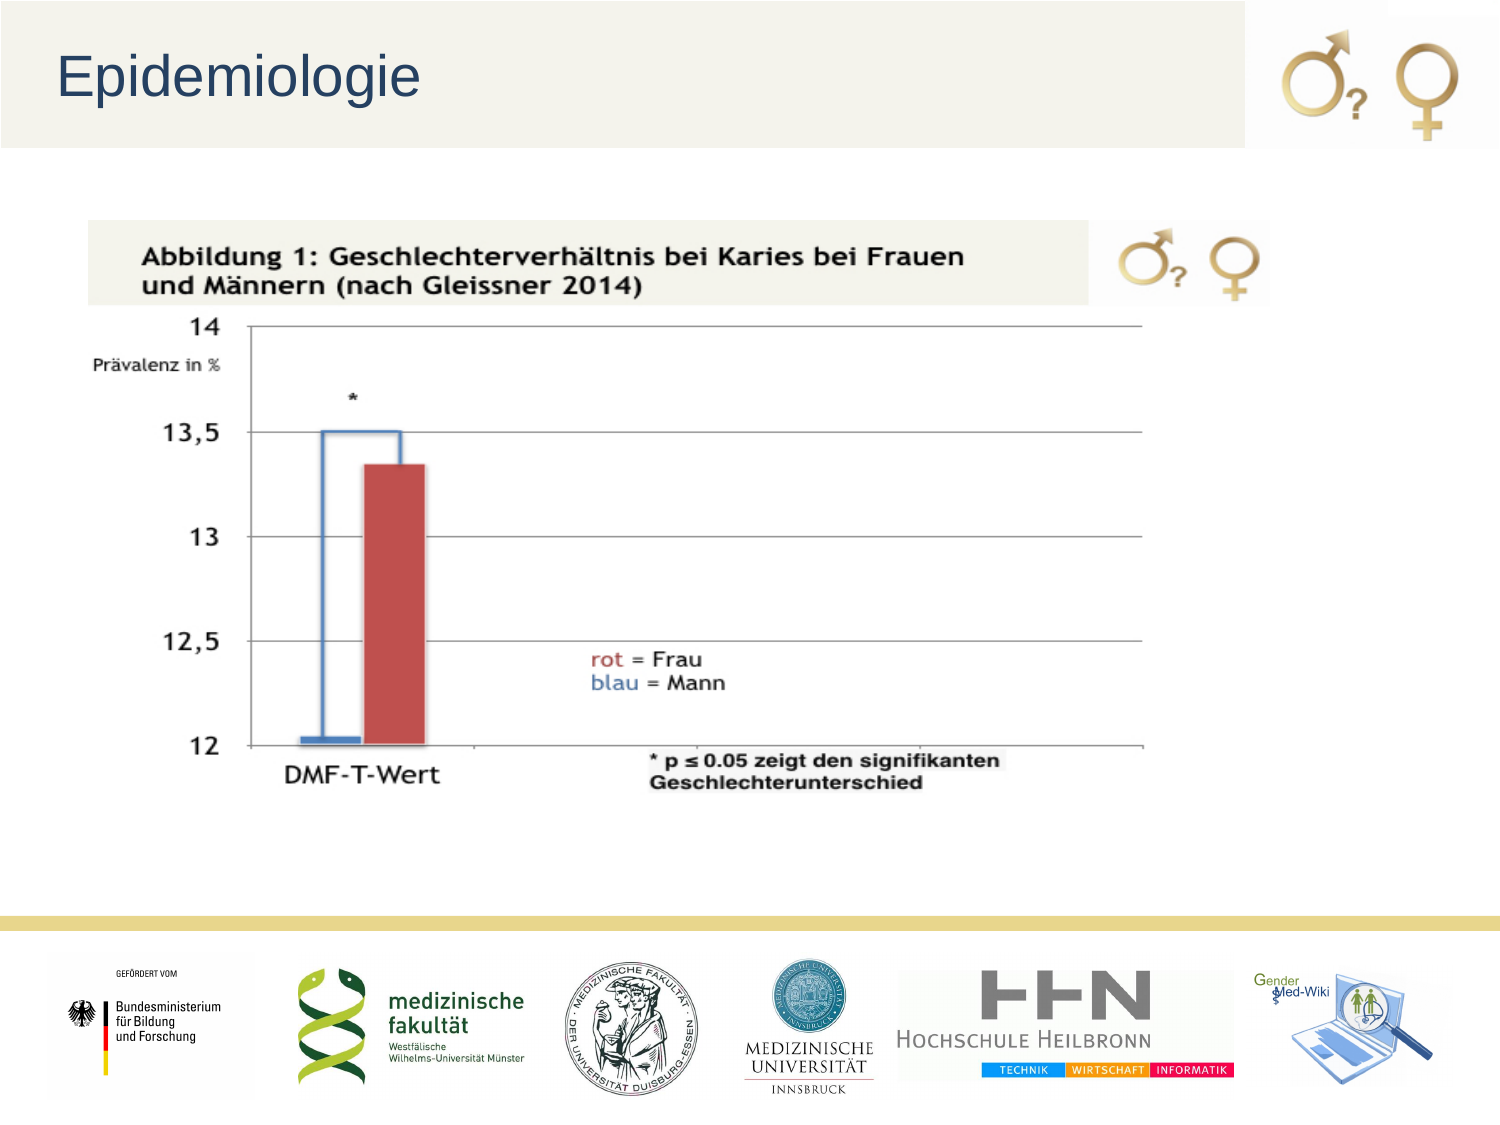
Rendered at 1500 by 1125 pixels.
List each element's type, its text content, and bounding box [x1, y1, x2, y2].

text_box Epidemiologie [41, 30, 904, 186]
picture [88, 220, 1270, 797]
picture [1246, 965, 1453, 1087]
picture [298, 952, 1234, 1100]
picture [47, 952, 255, 1100]
picture [1245, 0, 1500, 149]
